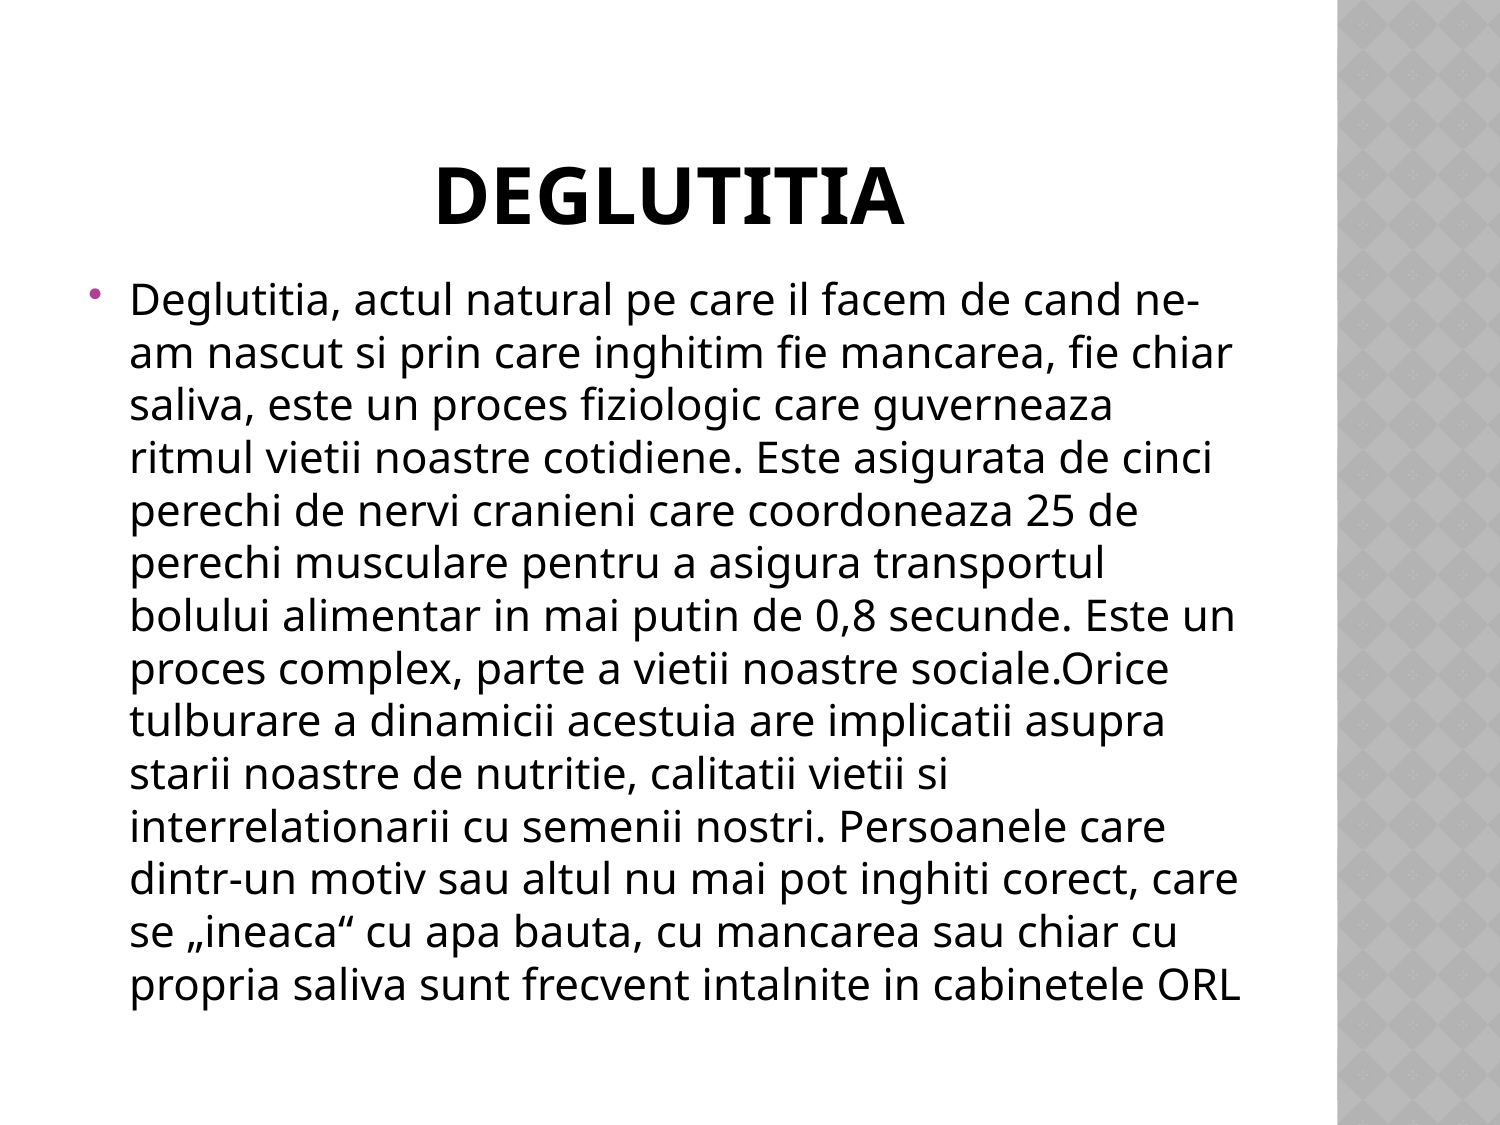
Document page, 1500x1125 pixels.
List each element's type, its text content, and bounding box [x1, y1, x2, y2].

title Deglutitia [75, 52, 1263, 240]
list Deglutitia, actul natural pe care il facem de cand ne-am nascut si prin care inghitim fie mancarea, fie chiar saliva, este un proces fiziologic care guverneaza ritmul vietii noastre cotidiene. Este asigurata de cinci perechi de nervi cranieni care coordoneaza 25 de perechi musculare pentru a asigura transportul bolului alimentar in mai putin de 0,8 secunde. Este un proces complex, parte a vietii noastre sociale.Orice tulburare a dinamicii acestuia are implicatii asupra starii noastre de nutritie, calitatii vietii si interrelationarii cu semenii nostri. Persoanele care dintr-un motiv sau altul nu mai pot inghiti corect, care se „ineaca“ cu apa bauta, cu mancarea sau chiar cu propria saliva sunt frecvent intalnite in cabinetele ORL [75, 264, 1263, 1059]
